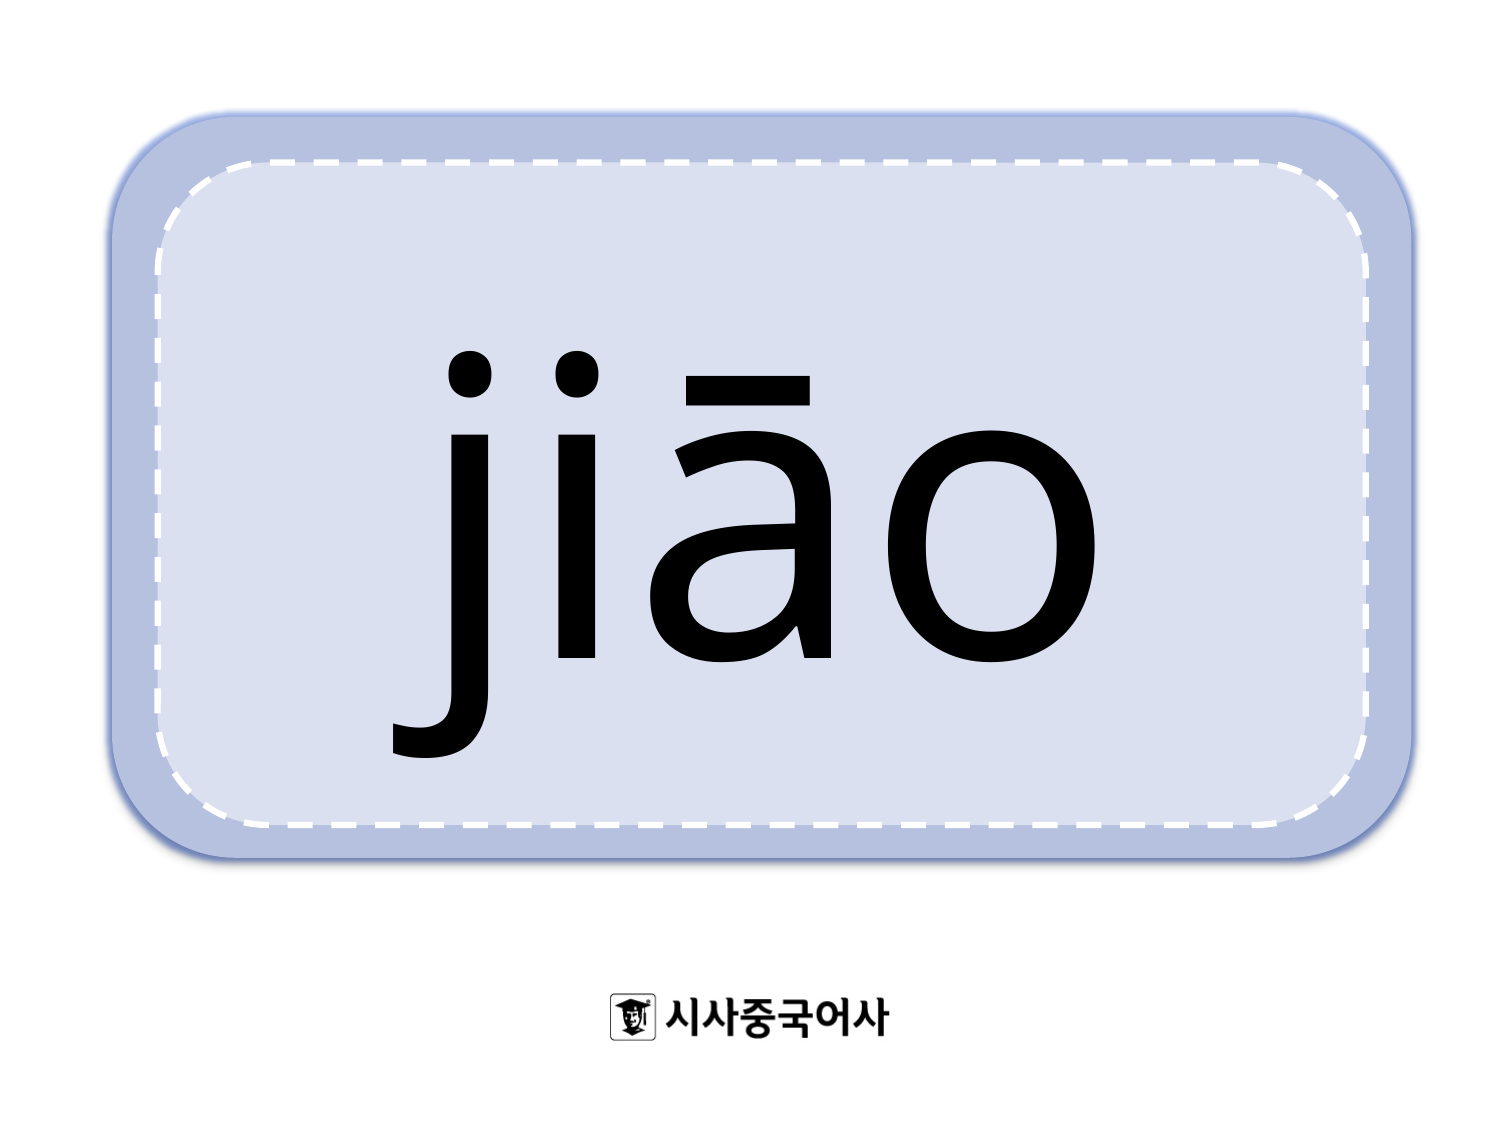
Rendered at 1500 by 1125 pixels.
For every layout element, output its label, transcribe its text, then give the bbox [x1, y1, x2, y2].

picture [602, 987, 898, 1047]
text_box jiāo [162, 160, 1371, 824]
